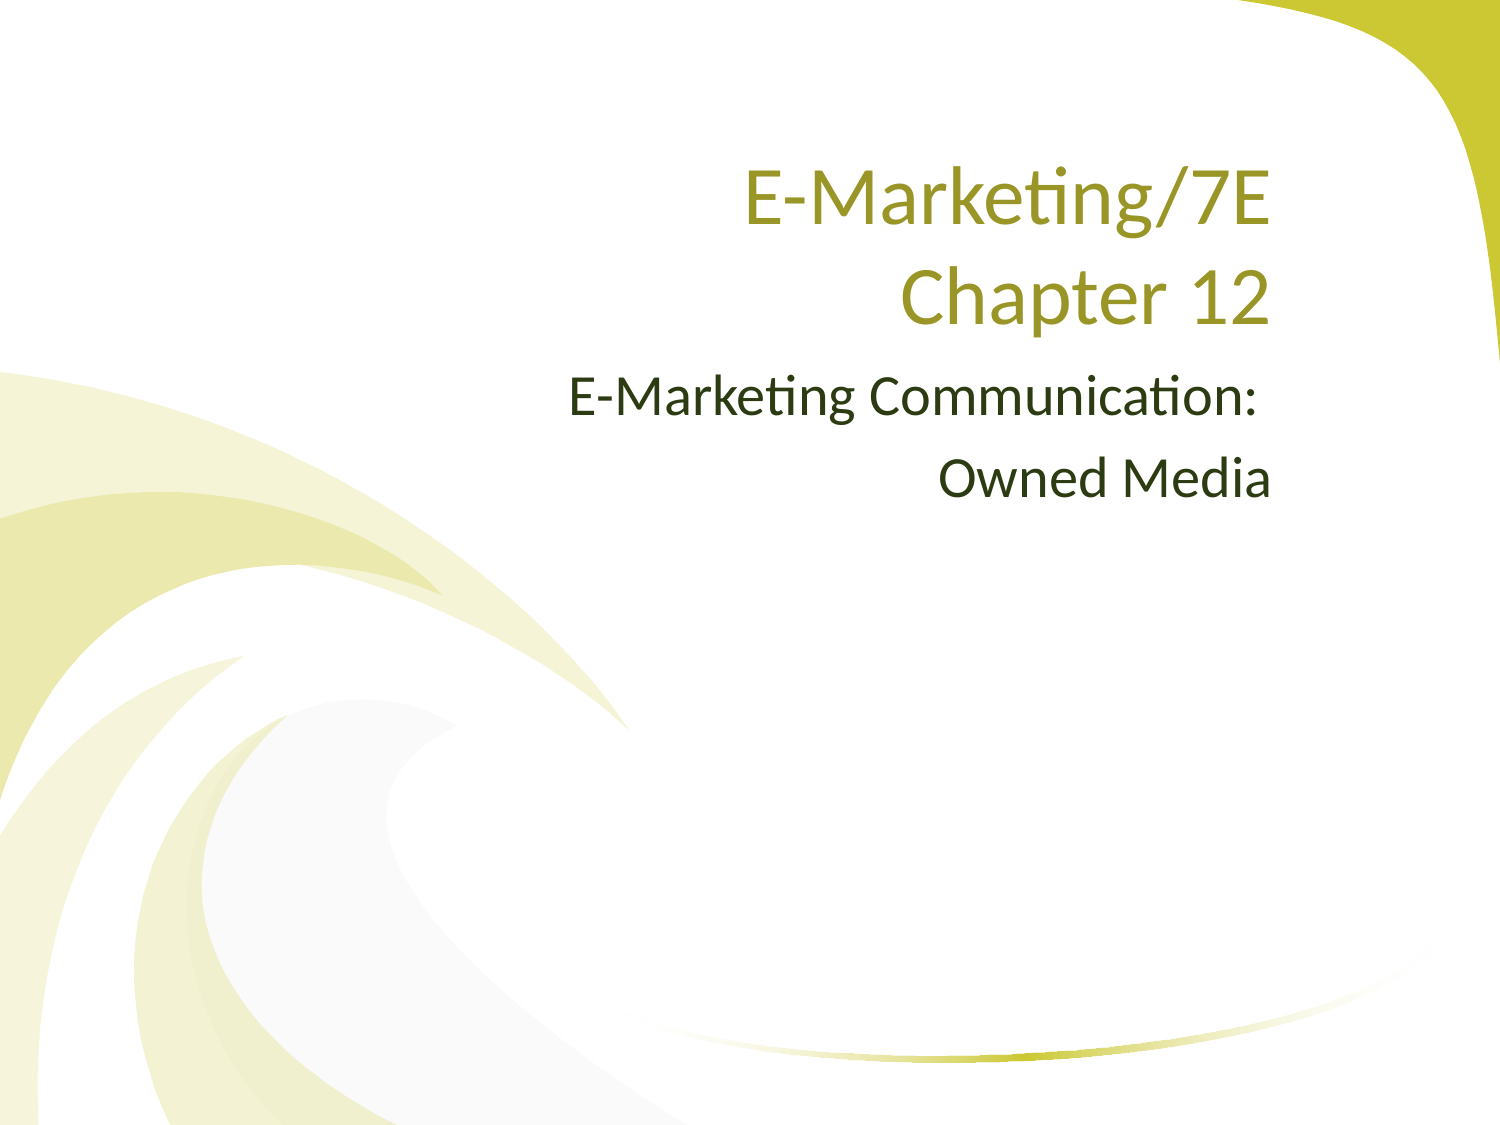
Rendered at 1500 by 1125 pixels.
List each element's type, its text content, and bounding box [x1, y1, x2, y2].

title E-Marketing/7E Chapter 12 [162, 132, 1288, 350]
subtitle E-Marketing Communication: Owned Media [162, 350, 1288, 513]
